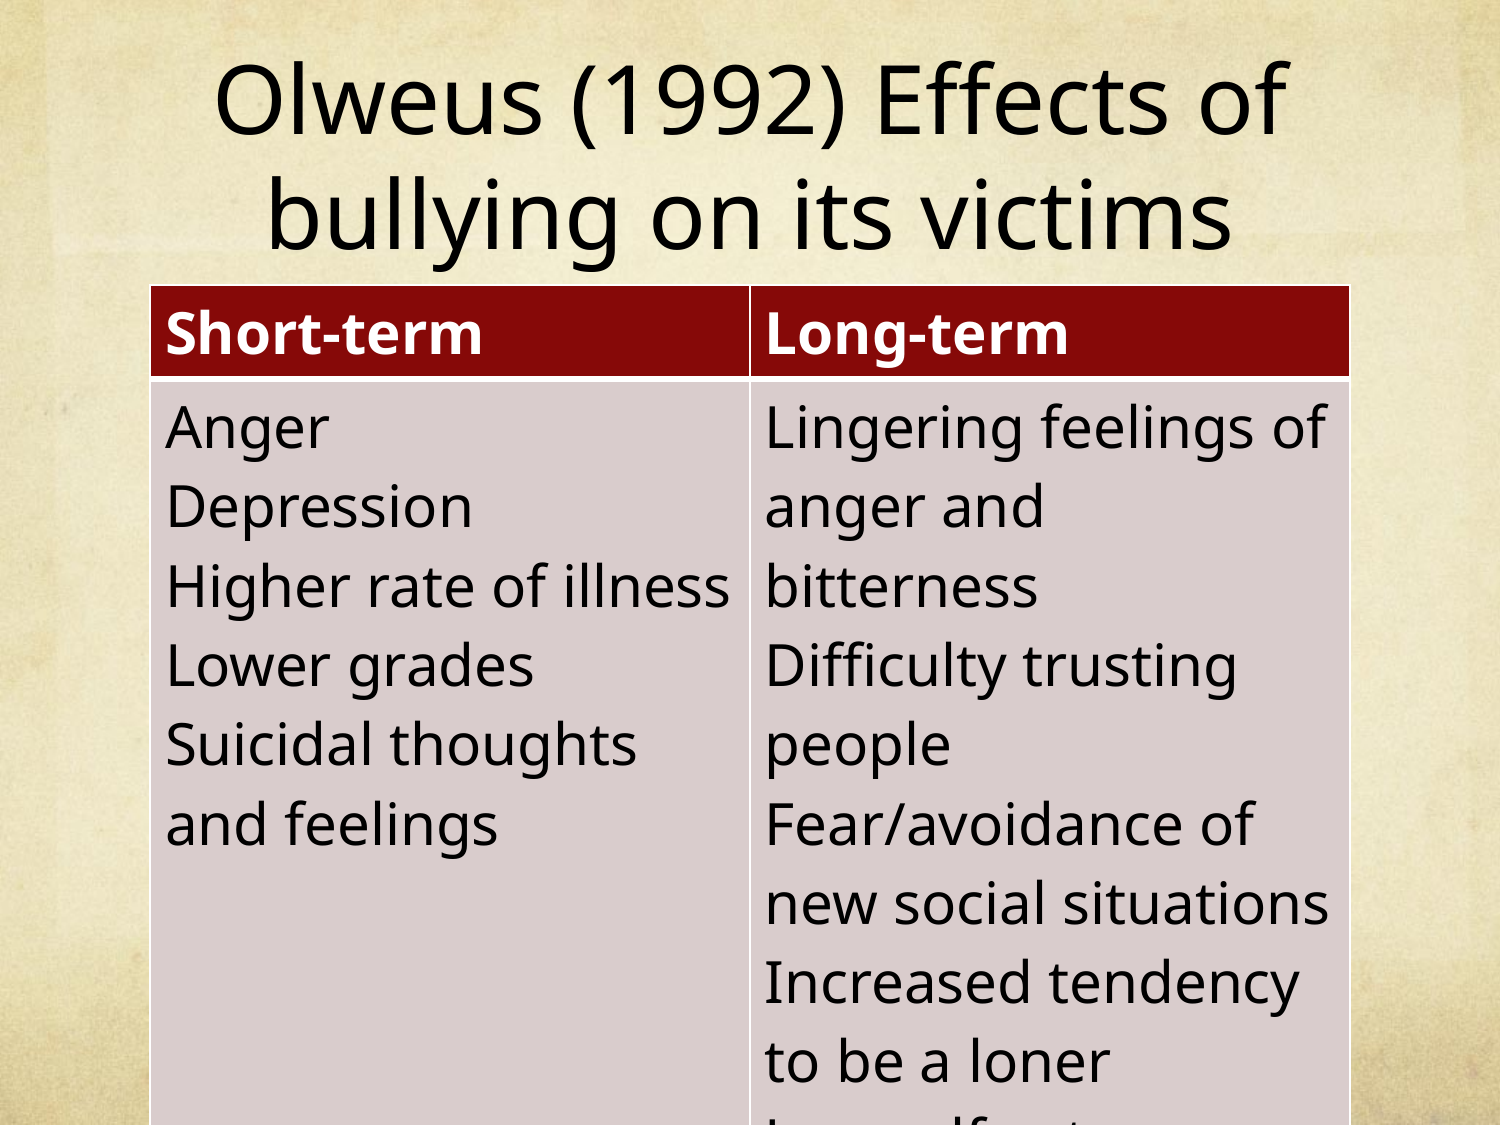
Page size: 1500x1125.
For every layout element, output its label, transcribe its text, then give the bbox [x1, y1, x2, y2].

picture [0, 0, 1500, 1125]
table_header Long-term [751, 286, 1349, 376]
table_cell Anger Depression Higher rate of illness Lower grades Suicidal thoughts and feelings [151, 382, 749, 1125]
table_cell Lingering feelings of anger and bitterness Difficulty trusting people Fear/avoidance of new social situations Increased tendency to be a loner Low self-esteem [751, 382, 1349, 1125]
table_header Short-term [151, 286, 749, 376]
title Olweus (1992) Effects of bullying on its victims [150, 82, 1350, 225]
